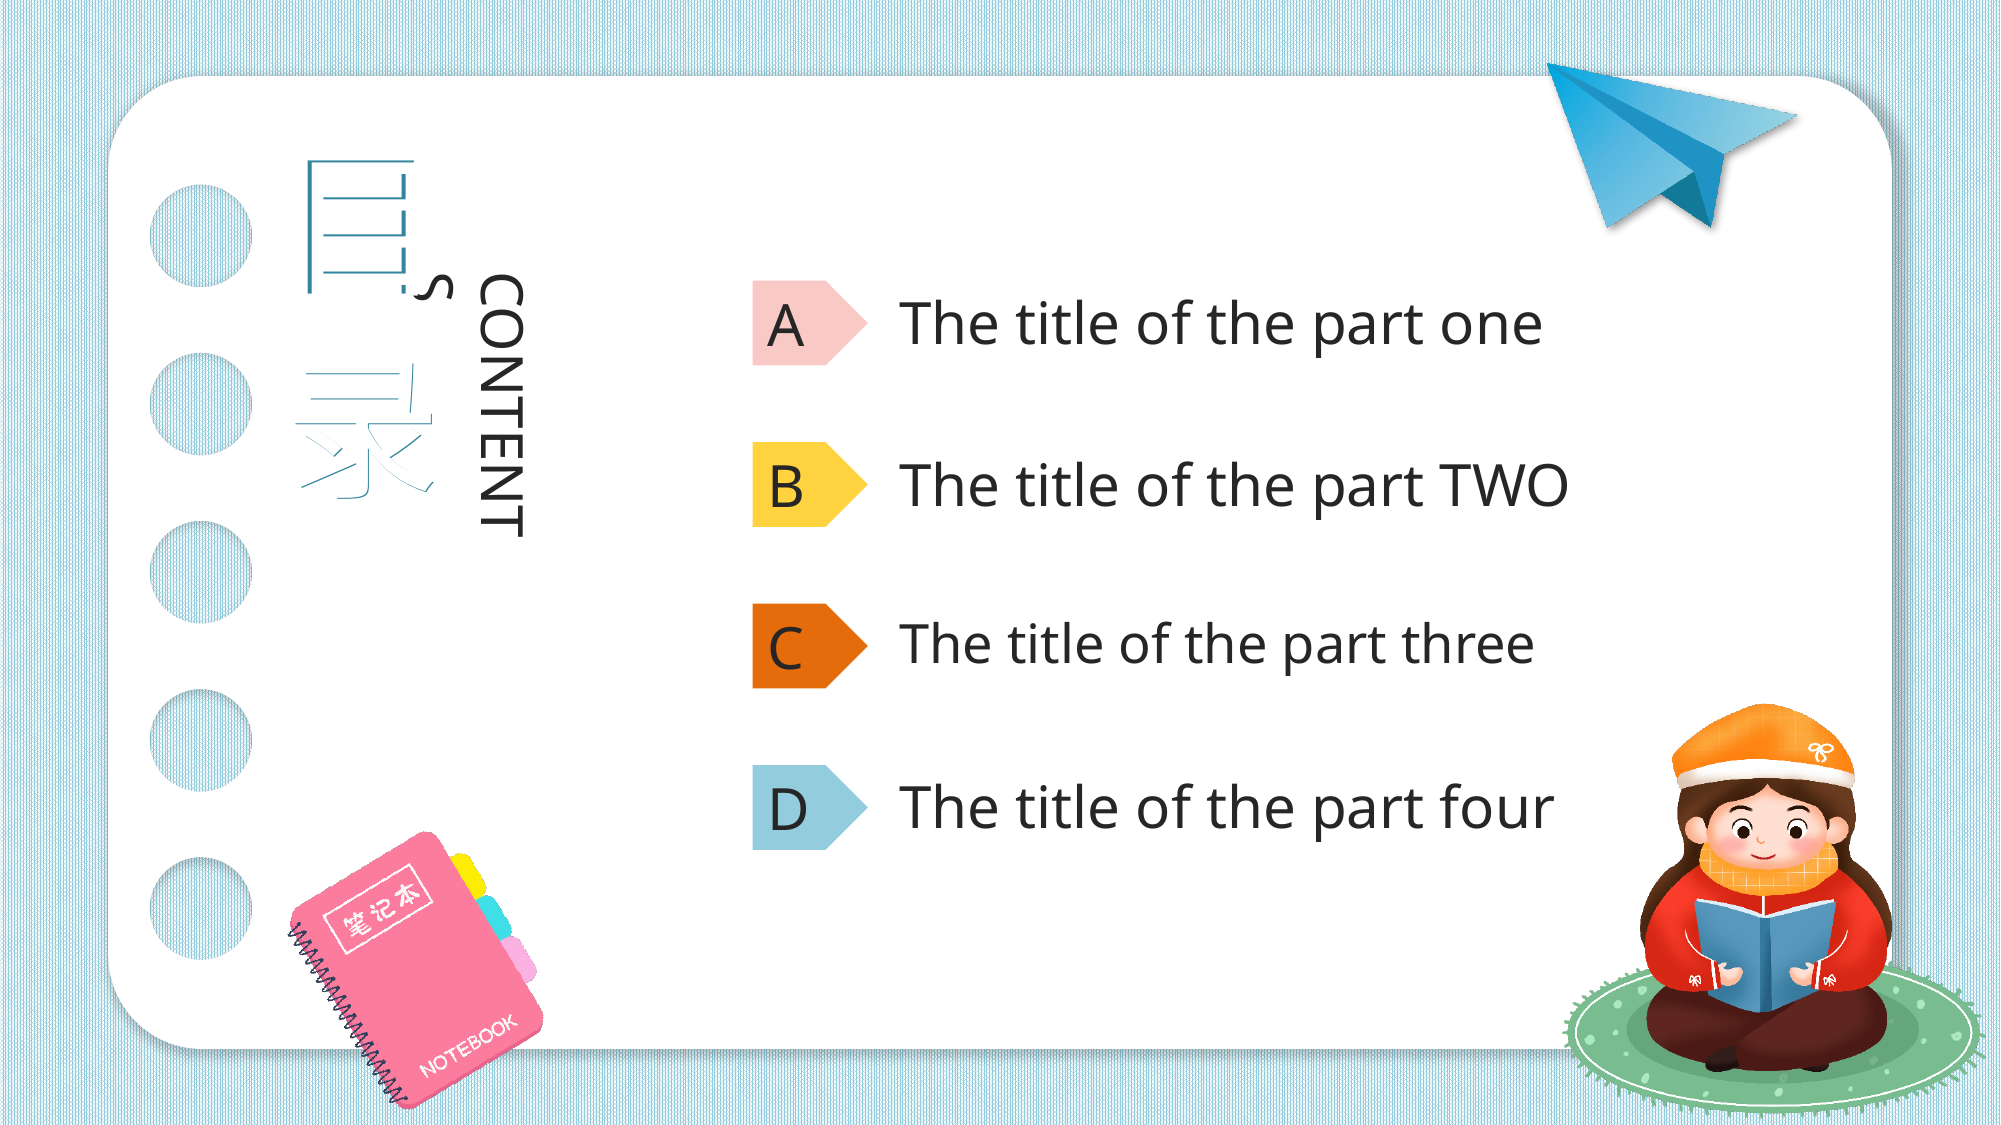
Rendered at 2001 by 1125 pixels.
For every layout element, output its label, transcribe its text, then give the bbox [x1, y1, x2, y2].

picture [1491, 18, 1845, 268]
picture [1531, 681, 2000, 1125]
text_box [752, 762, 1670, 852]
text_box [268, 118, 534, 326]
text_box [752, 601, 1670, 690]
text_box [269, 334, 533, 528]
text_box [106, 73, 1894, 1052]
picture [159, 701, 664, 1125]
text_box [752, 278, 1670, 367]
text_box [752, 439, 1670, 529]
text_box CONTENTS [445, 256, 547, 563]
text_box [0, 0, 2000, 1125]
